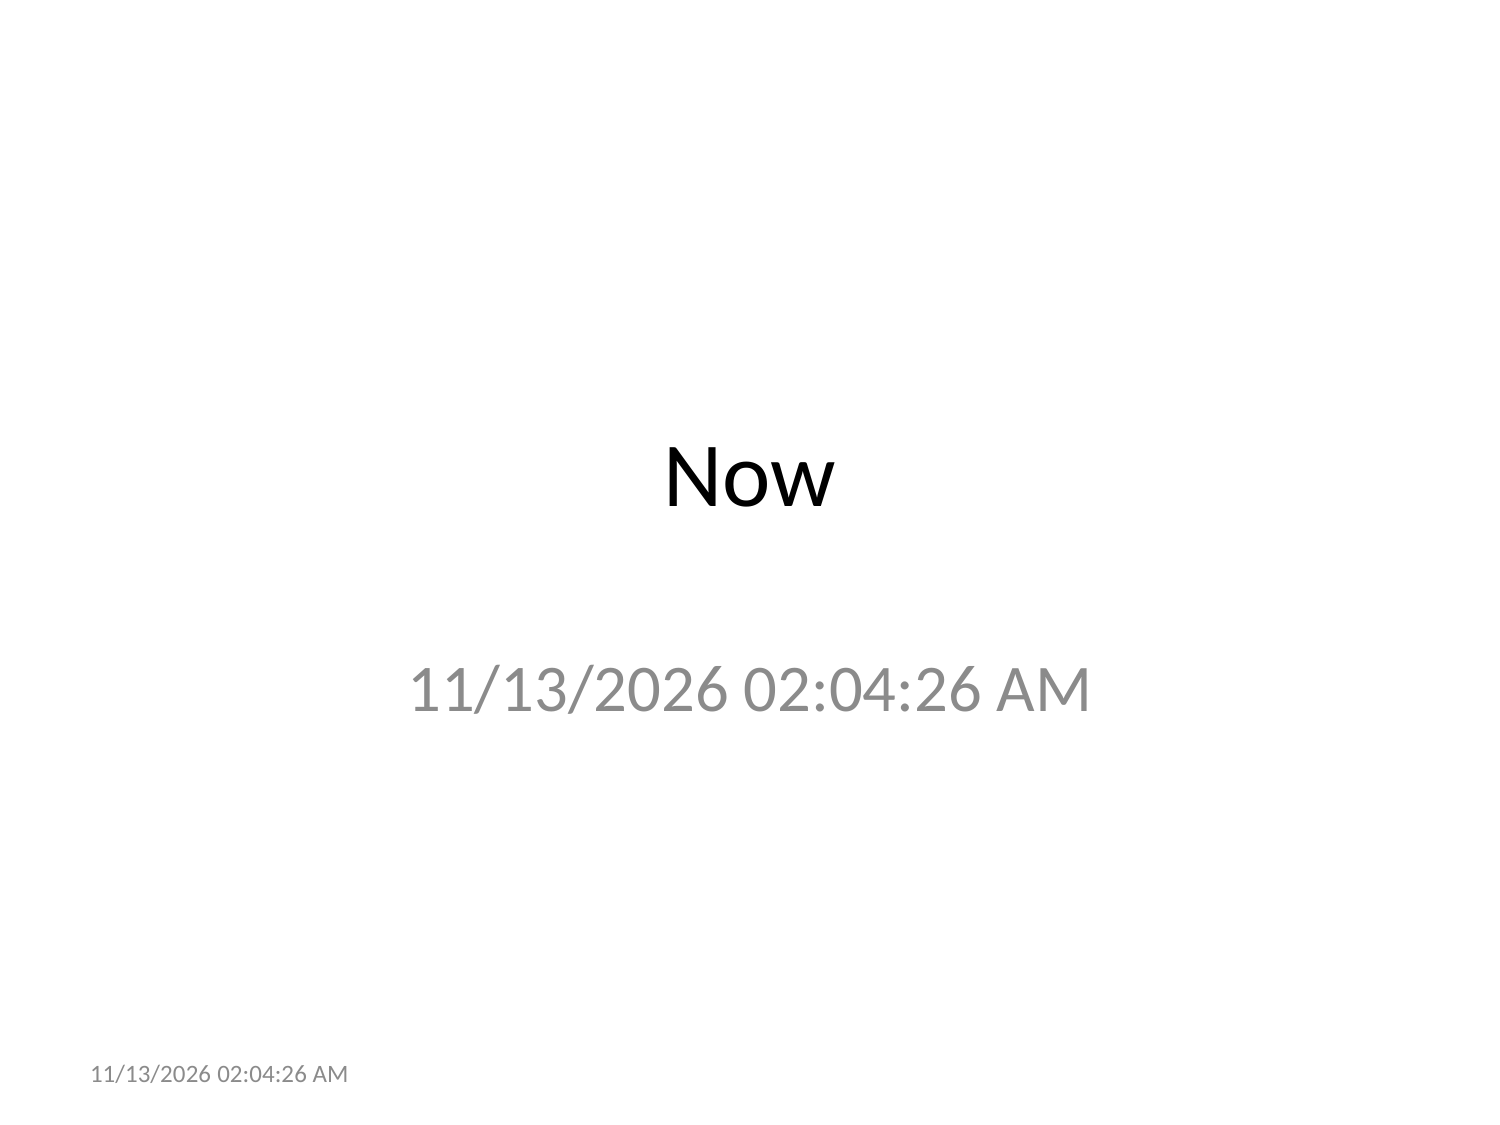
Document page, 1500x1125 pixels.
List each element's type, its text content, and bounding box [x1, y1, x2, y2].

title Now [112, 349, 1388, 591]
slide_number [75, 1042, 425, 1103]
subtitle 2011-12-19 10:20:04 AM [225, 637, 1275, 925]
